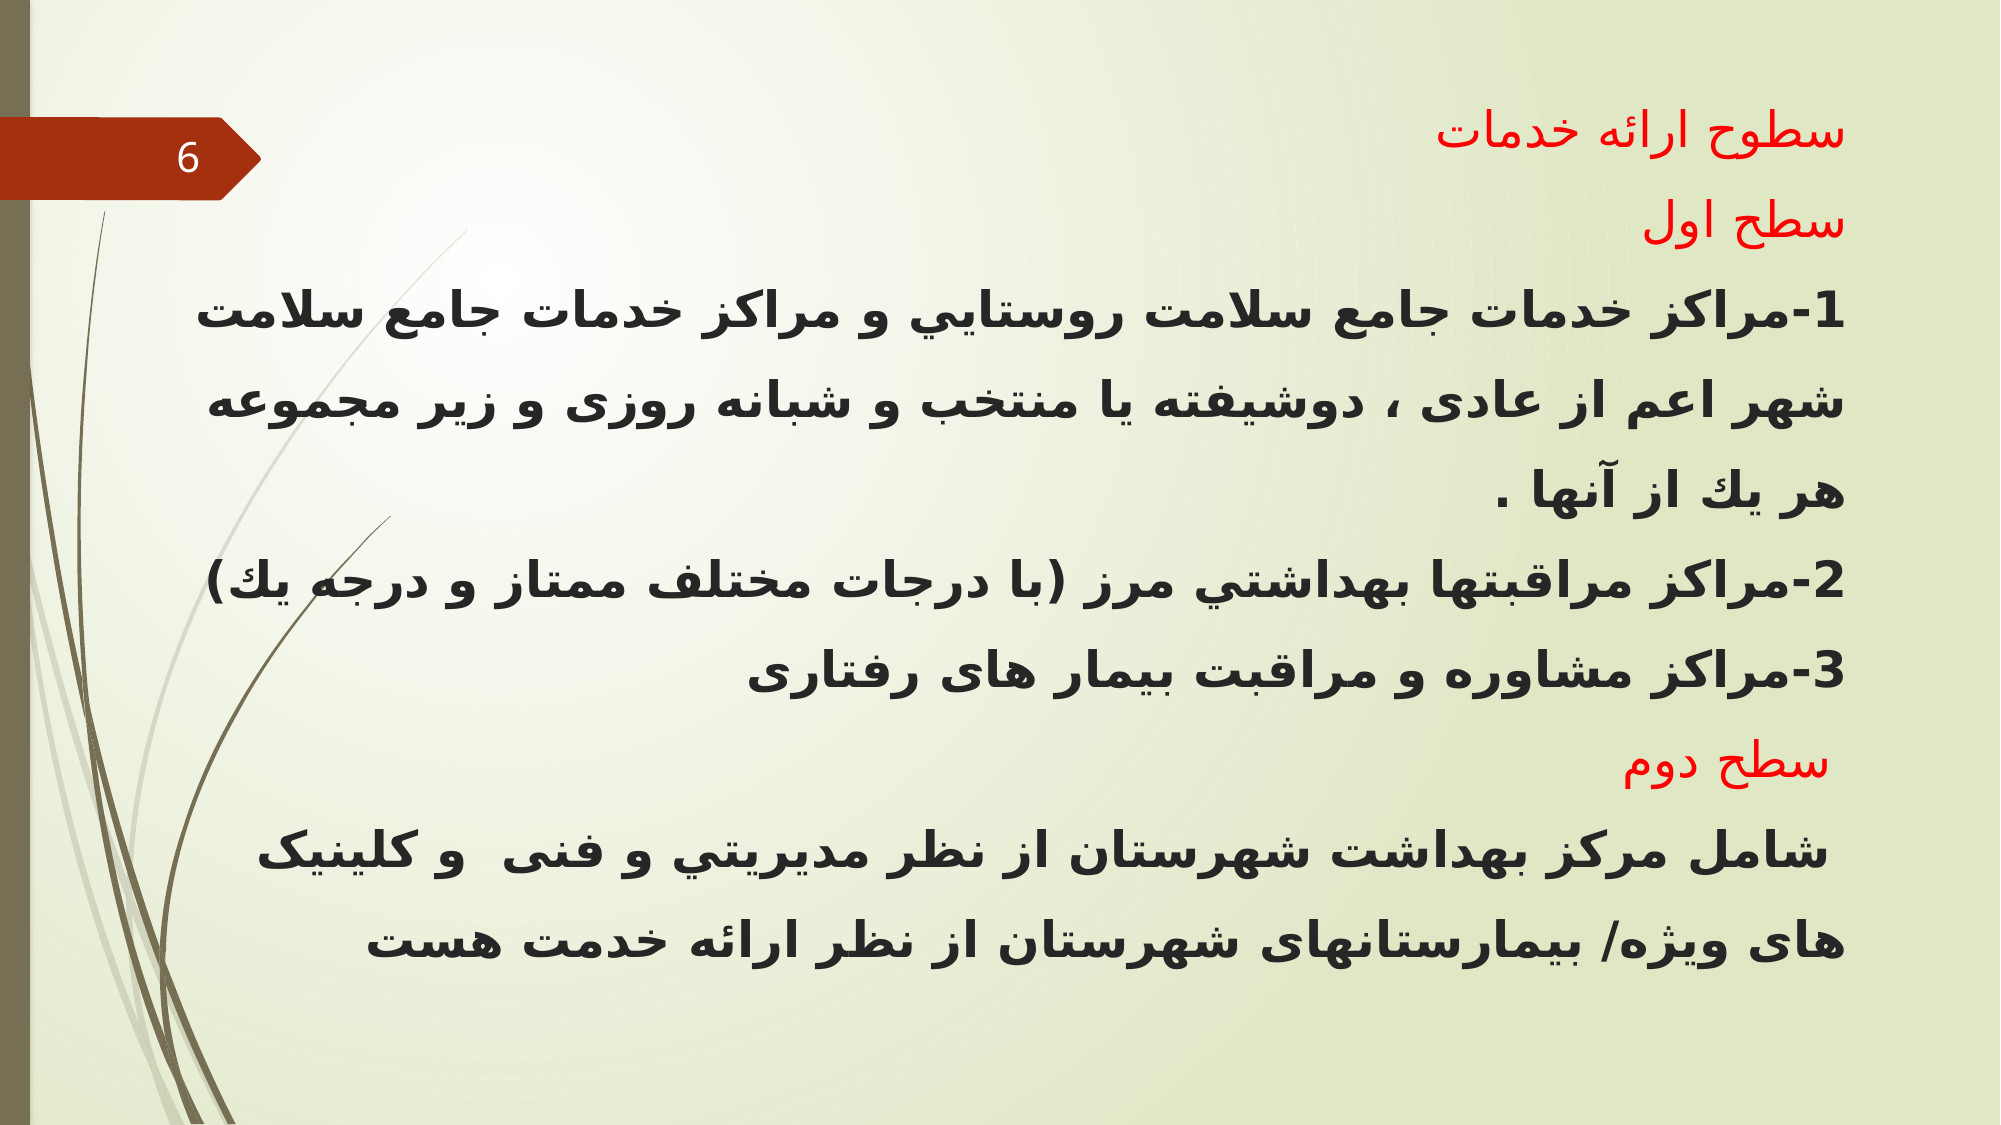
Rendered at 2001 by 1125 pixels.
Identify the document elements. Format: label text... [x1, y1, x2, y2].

slide_number 6 [87, 129, 216, 190]
title سطوح ارائه خدمات سطح اول 1-مراكز خدمات جامع سلامت روستايي و مراكز خدمات جامع سلامت شهر اعم از عادی ، دوشيفته يا منتخب و شبانه روزی و زير مجموعه هر يك از آنها . 2-مراكز مراقبتها بهداشتي مرز (با درجات مختلف ممتاز و درجه يك) 3-مراكز مشاوره و مراقبت بيمار های رفتاری سطح دوم شامل مركز بهداشت شهرستان از نظر مديريتي و فنی و کلینیک های ویژه/ بيمارستانهای شهرستان از نظر ارائه خدمت هست [137, 59, 1863, 1028]
